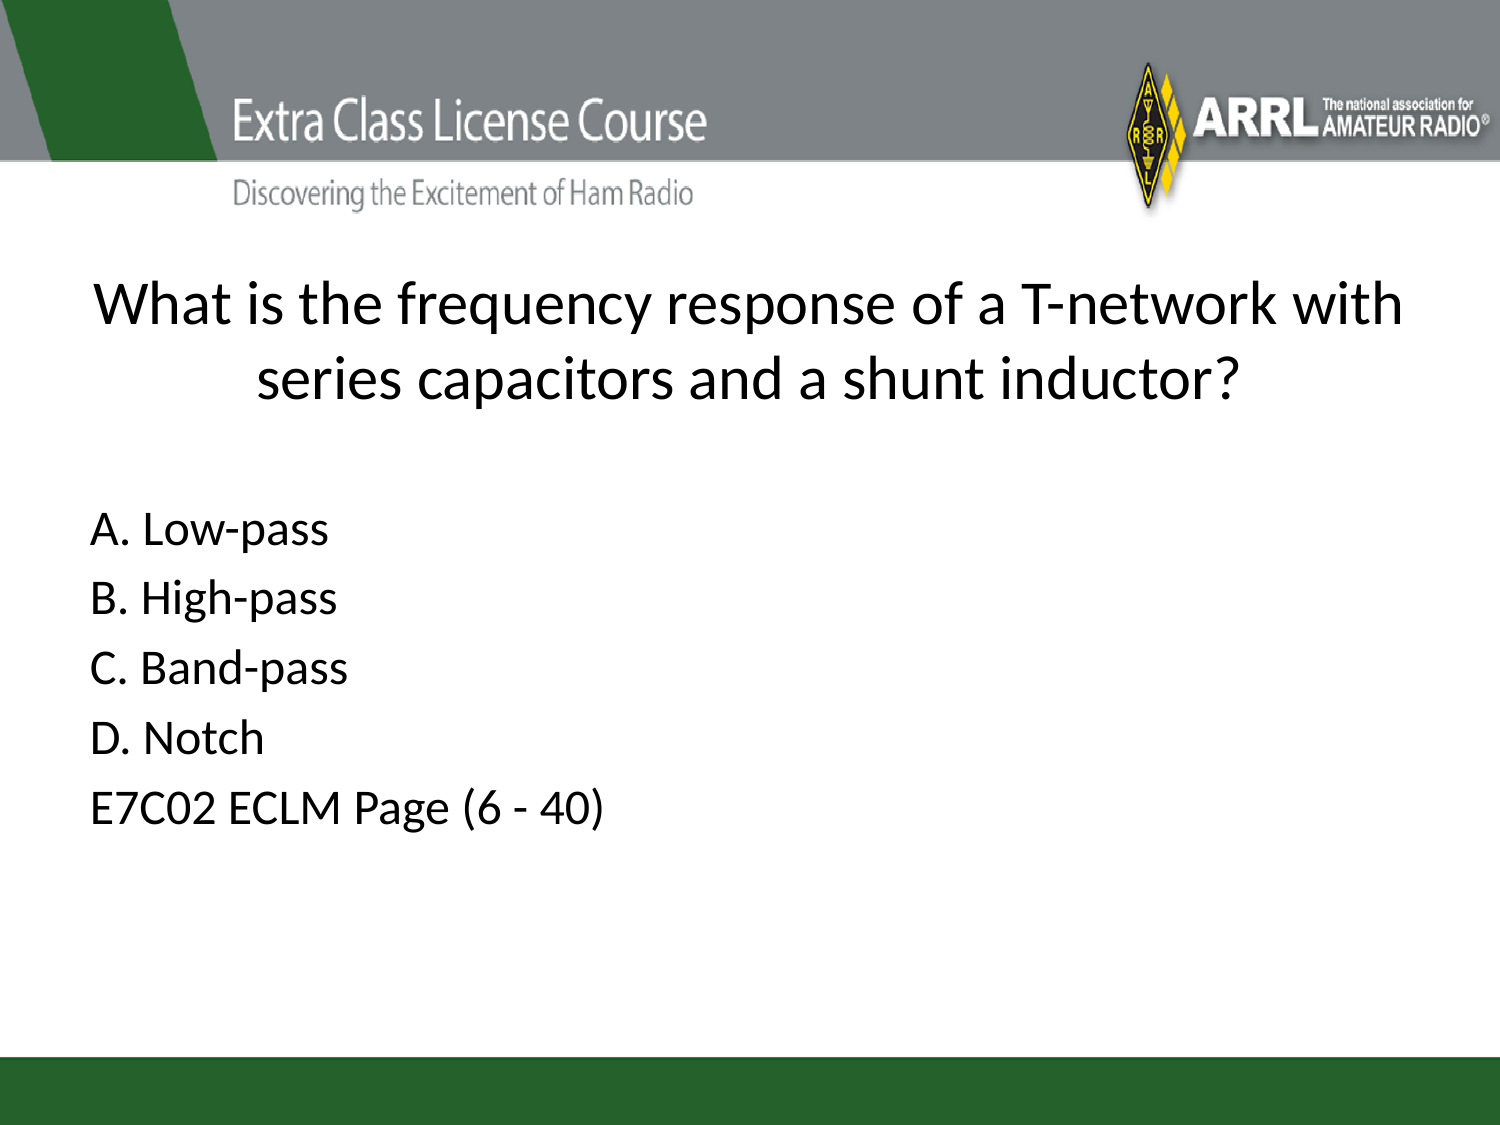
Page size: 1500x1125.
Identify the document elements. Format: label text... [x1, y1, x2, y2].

list A. Low-pass B. High-pass C. Band-pass D. Notch E7C02 ECLM Page (6 - 40) [75, 487, 1425, 1005]
picture [0, 0, 1500, 1125]
title What is the frequency response of a T-network with series capacitors and a shunt inductor? [75, 254, 1425, 435]
